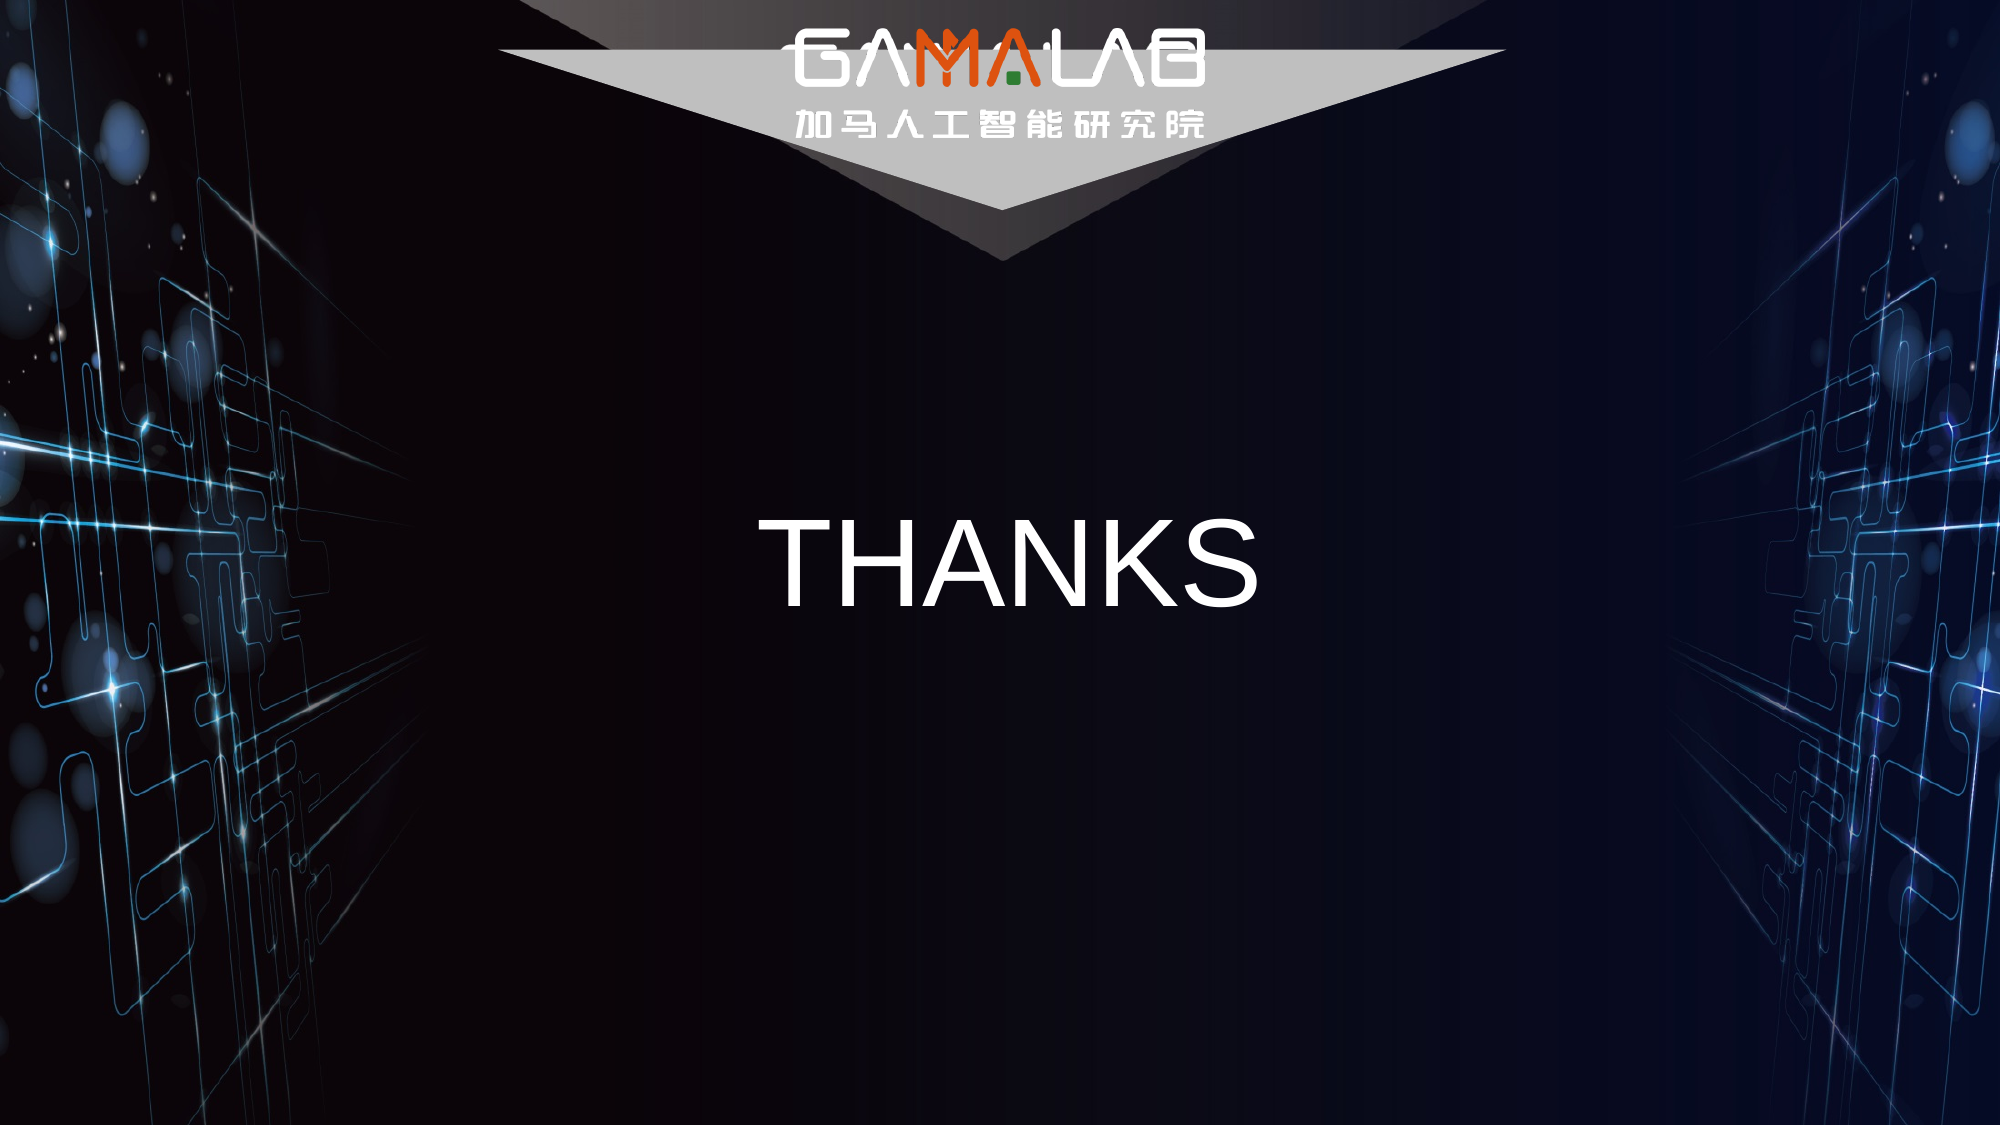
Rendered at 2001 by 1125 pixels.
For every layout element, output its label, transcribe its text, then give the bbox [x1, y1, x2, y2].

picture [0, 0, 2000, 1125]
text_box THANKS [259, 490, 1760, 766]
